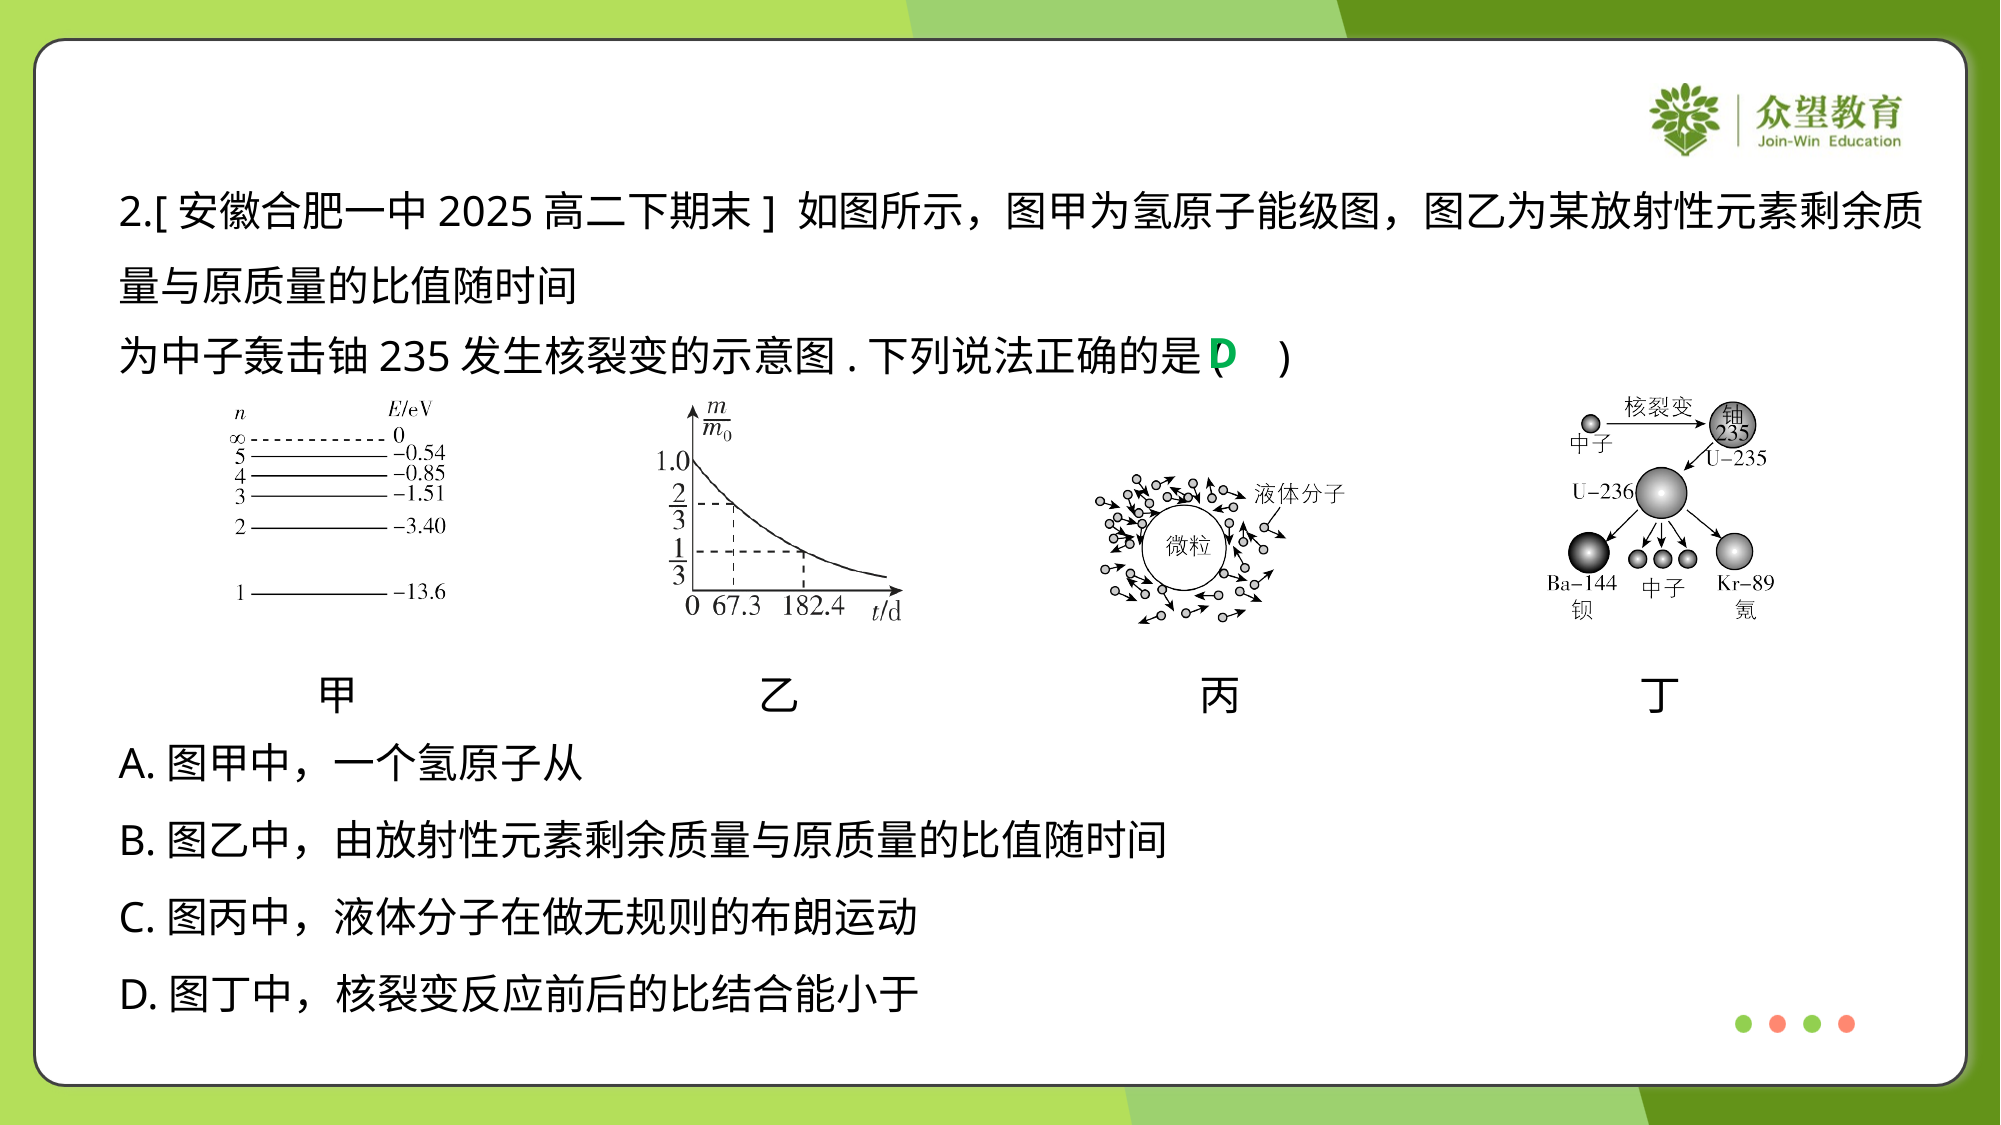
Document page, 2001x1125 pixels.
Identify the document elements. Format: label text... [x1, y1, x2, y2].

text_box 甲 [311, 643, 363, 778]
text_box 丙 [1194, 643, 1246, 778]
text_box 丁 [1634, 643, 1686, 778]
picture [0, 0, 2000, 1125]
text_box D [1191, 306, 1255, 371]
text_box 乙 [753, 643, 805, 778]
